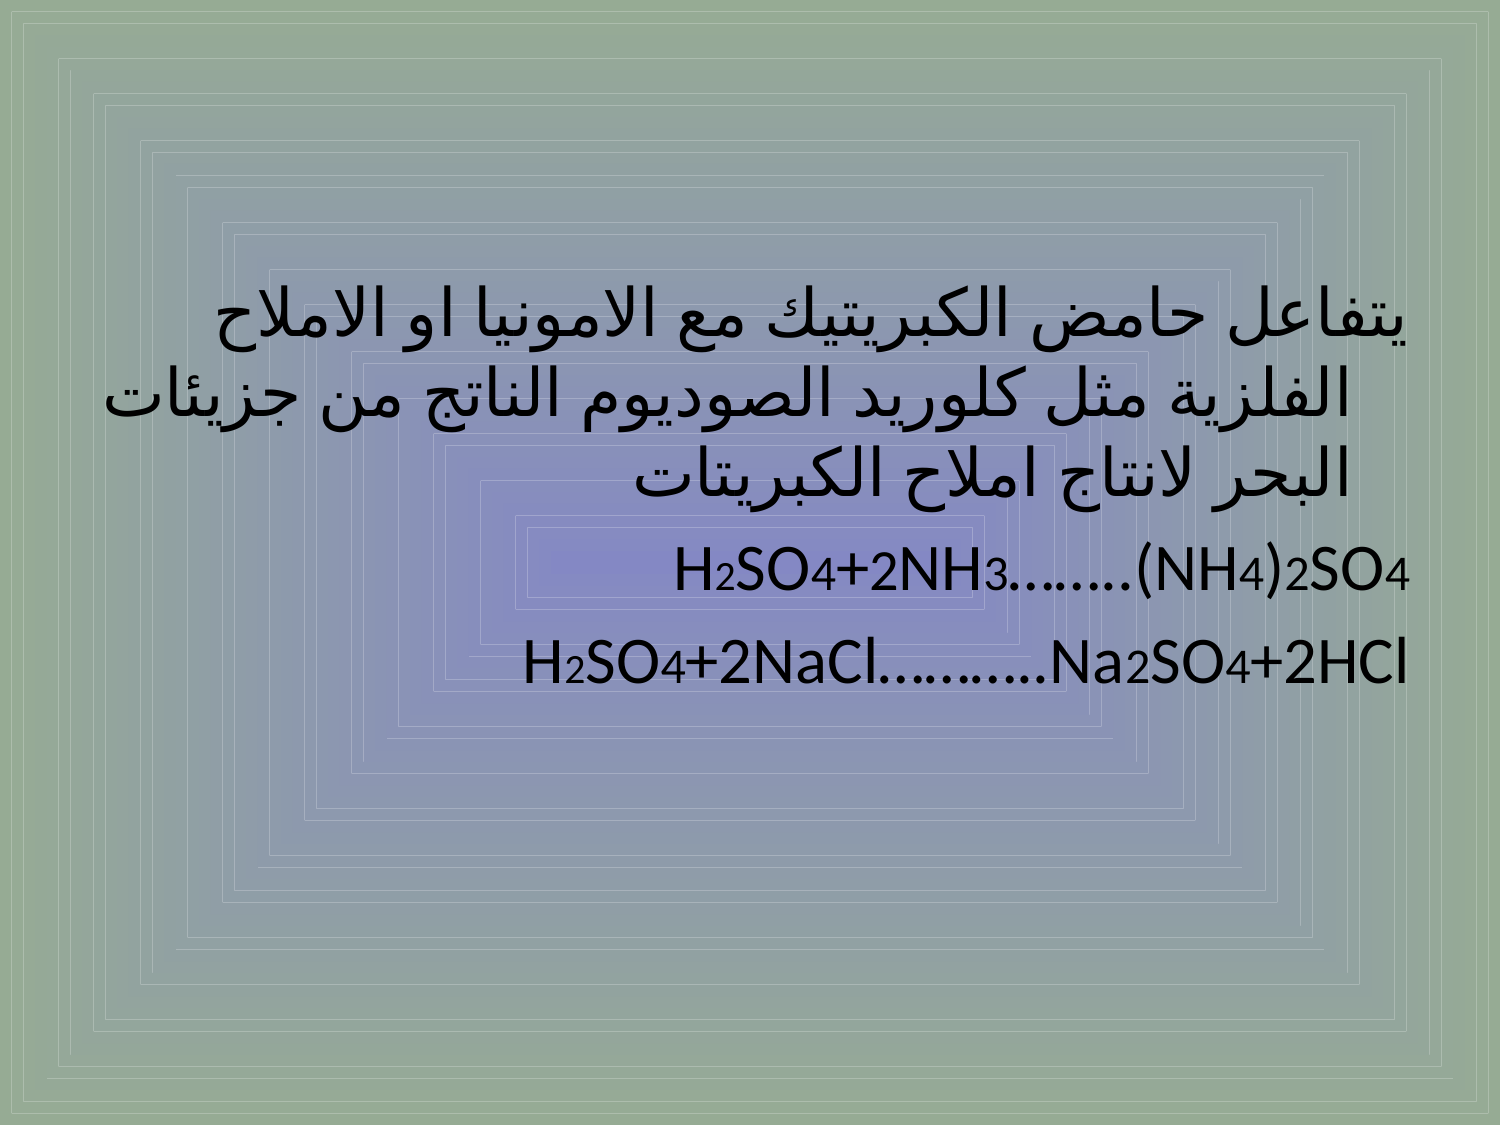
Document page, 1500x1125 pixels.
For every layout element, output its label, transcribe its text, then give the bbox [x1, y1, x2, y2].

list يتفاعل حامض الكبريتيك مع الامونيا او الاملاح الفلزية مثل كلوريد الصوديوم الناتج من جزيئات البحر لانتاج املاح الكبريتات H2SO4+2NH3……..(NH4)2SO4 H2SO4+2NaCl………..Na2SO4+2HCl [75, 262, 1425, 1005]
